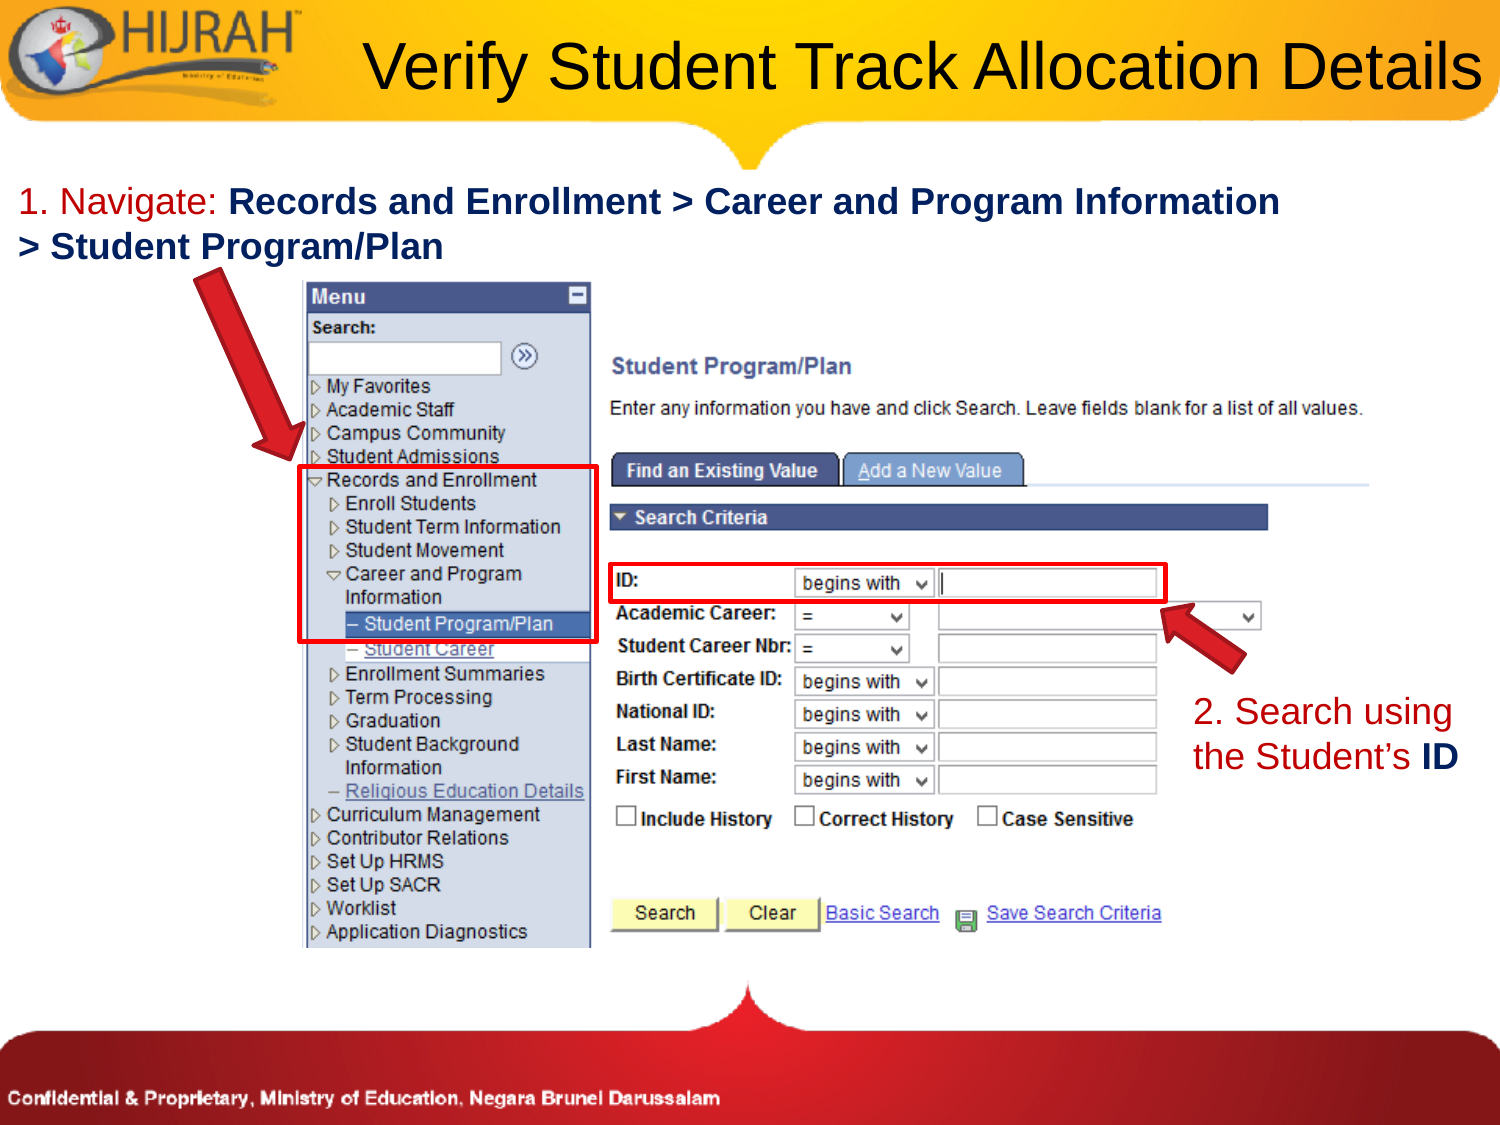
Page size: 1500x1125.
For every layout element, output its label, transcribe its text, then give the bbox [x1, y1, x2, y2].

text_box 1. Navigate: Records and Enrollment > Career and Program Information > Student Program/Plan [3, 169, 1313, 280]
text_box 2. Search using the Student’s ID [1375, 679, 1494, 837]
picture [0, 0, 1500, 1125]
title Verify Student Track Allocation Details [324, 0, 1500, 126]
text_box [193, 266, 296, 462]
